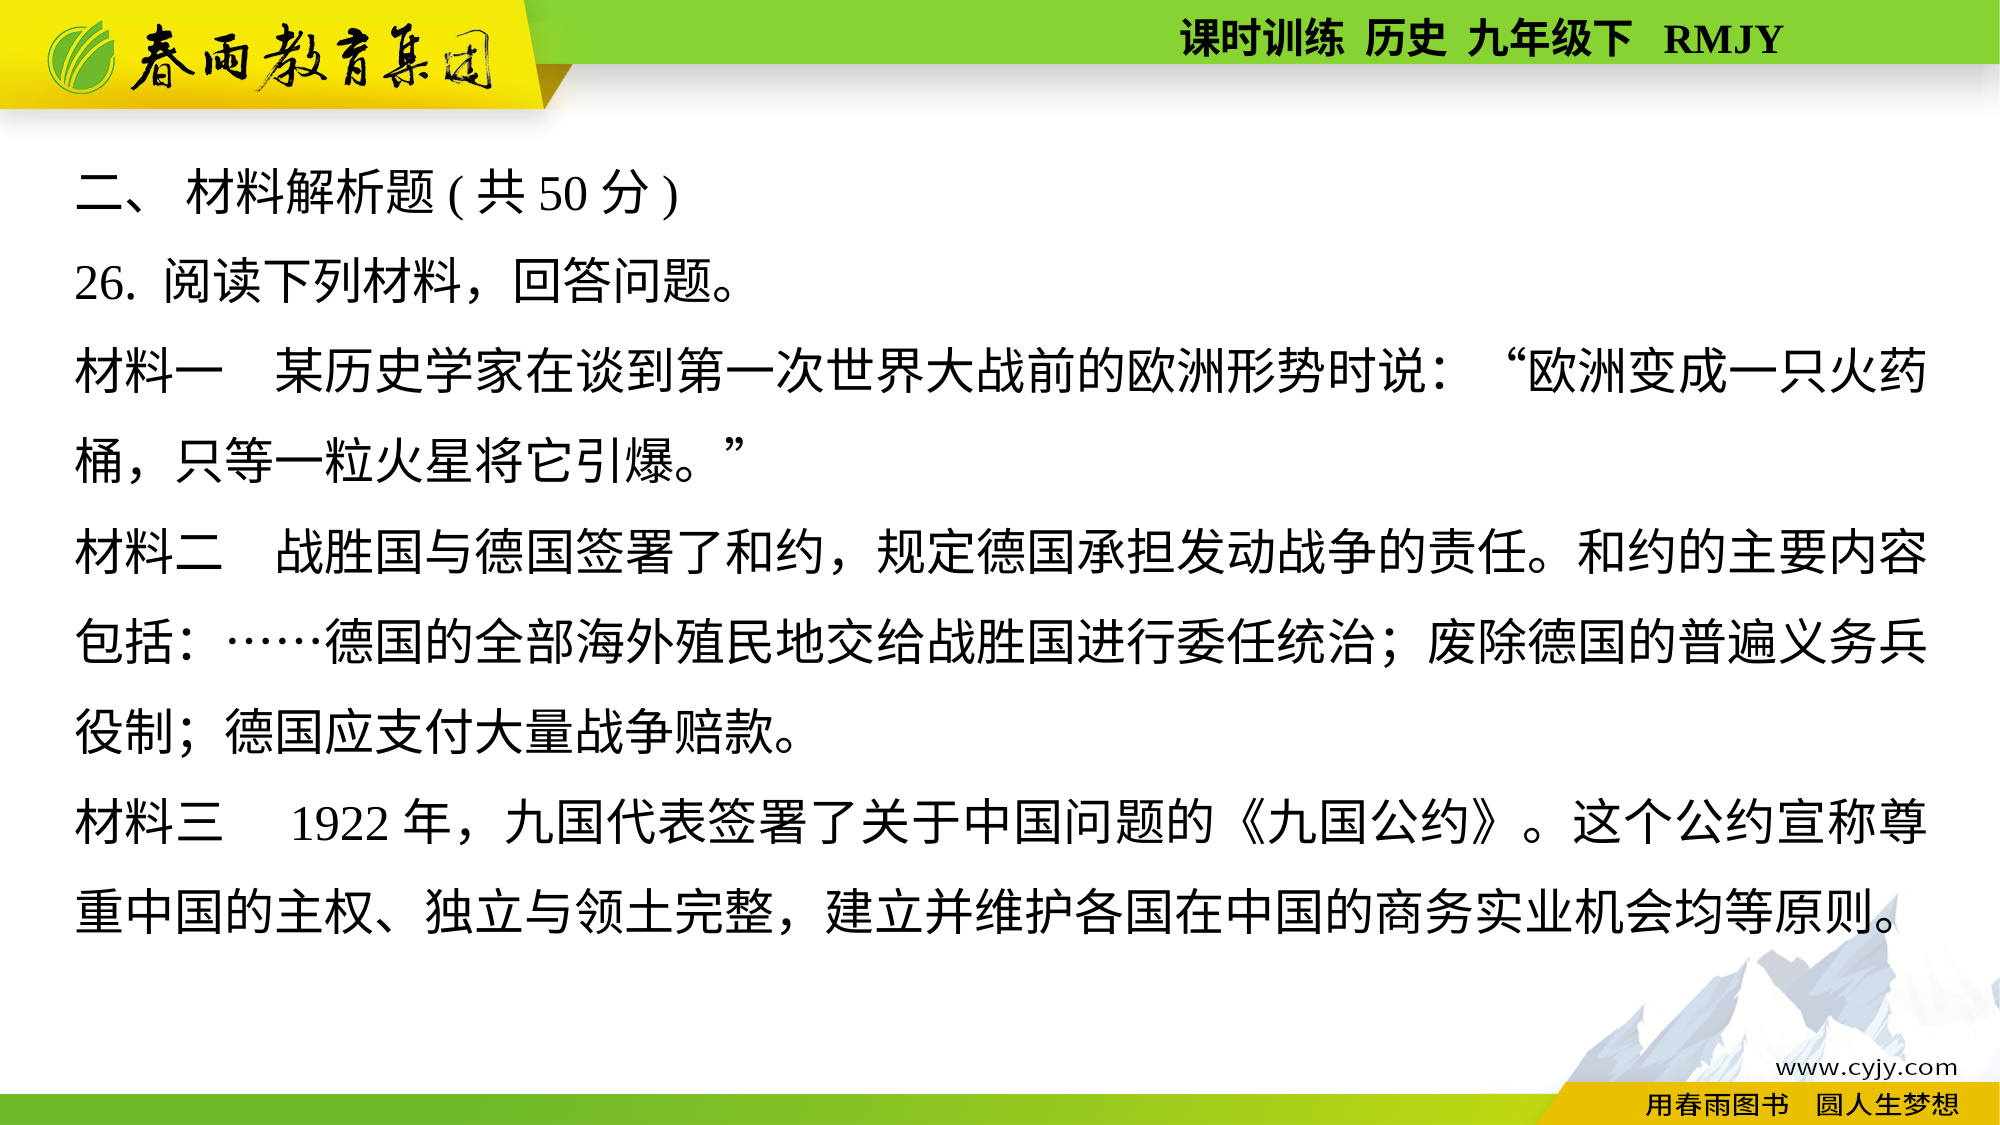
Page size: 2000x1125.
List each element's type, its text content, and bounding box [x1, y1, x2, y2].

picture [0, 0, 2000, 1125]
list 二、 材料解析题(共50分) 26. 阅读下列材料，回答问题。 材料一 某历史学家在谈到第一次世界大战前的欧洲形势时说：“欧洲变成一只火药桶，只等一粒火星将它引爆。” 材料二 战胜国与德国签署了和约，规定德国承担发动战争的责任。和约的主要内容包括：……德国的全部海外殖民地交给战胜国进行委任统治；废除德国的普遍义务兵役制；德国应支付大量战争赔款。 材料三 1922年，九国代表签署了关于中国问题的《九国公约》。这个公约宣称尊重中国的主权、独立与领土完整，建立并维护各国在中国的商务实业机会均等原则。 [59, 122, 1944, 944]
